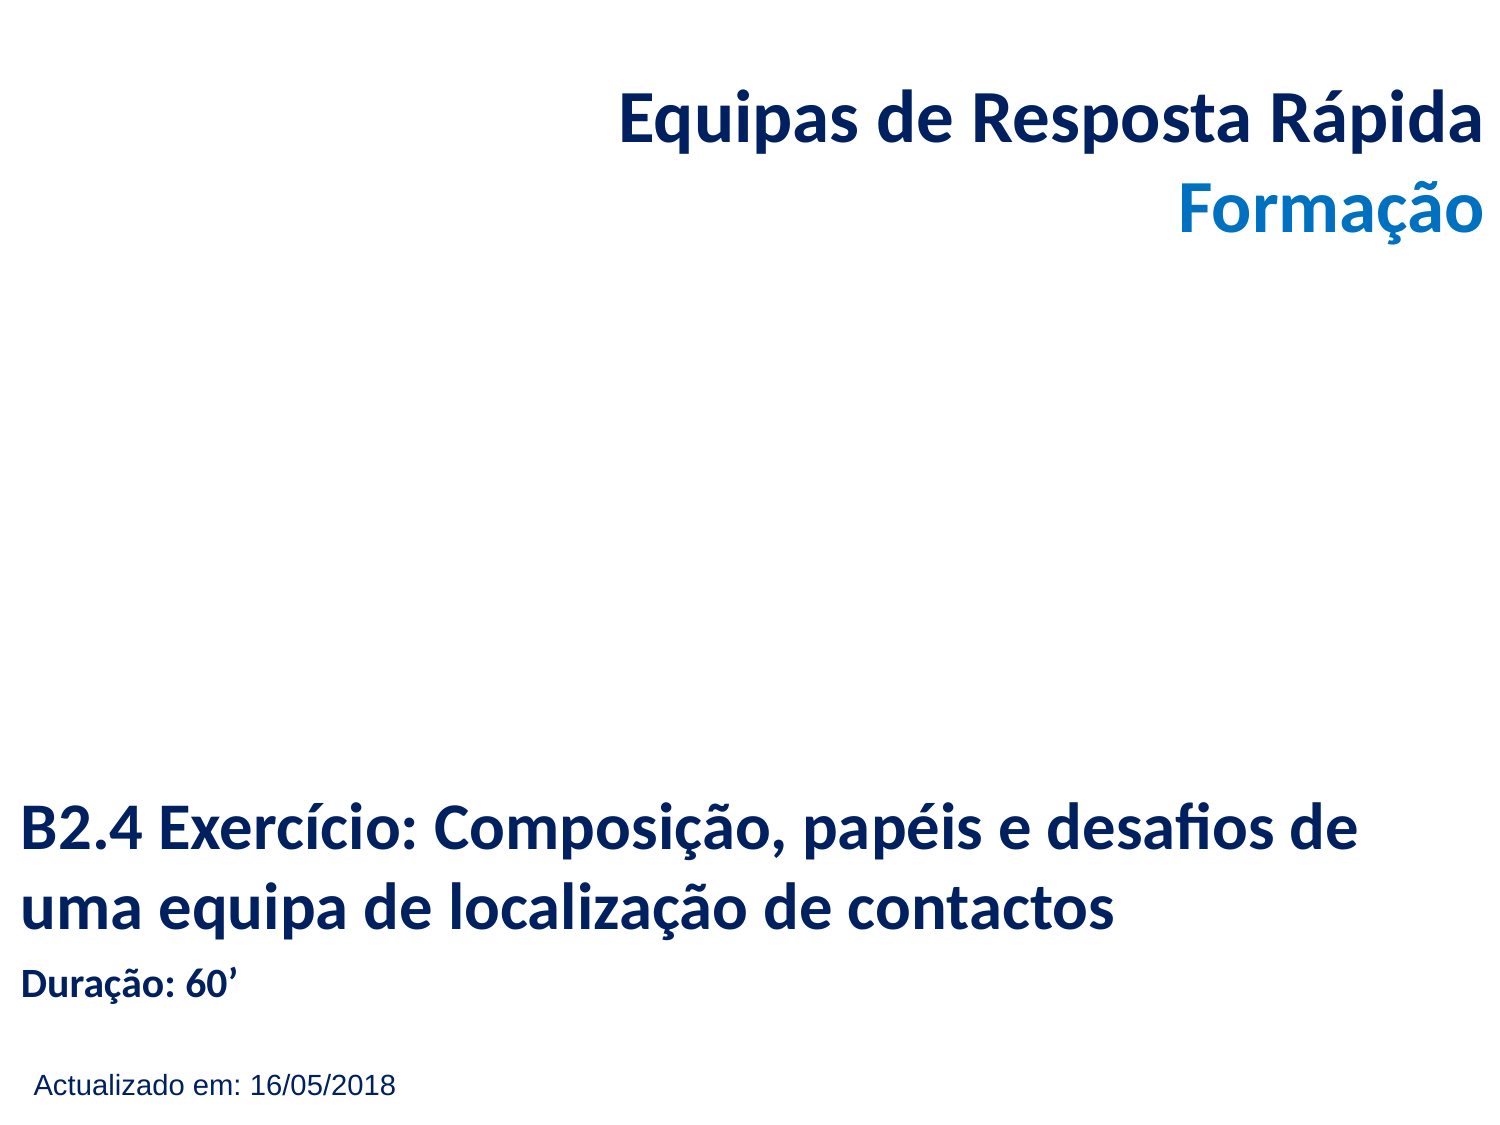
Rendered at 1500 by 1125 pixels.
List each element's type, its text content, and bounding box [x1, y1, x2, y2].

subtitle B2.4 Exercício: Composição, papéis e desafios de uma equipa de localização de contactos Duração: 60’ [5, 775, 1400, 876]
text_box Actualizado em: 16/05/2018 [18, 1058, 412, 1109]
title Equipas de Resposta Rápida Formação [530, 13, 1500, 302]
